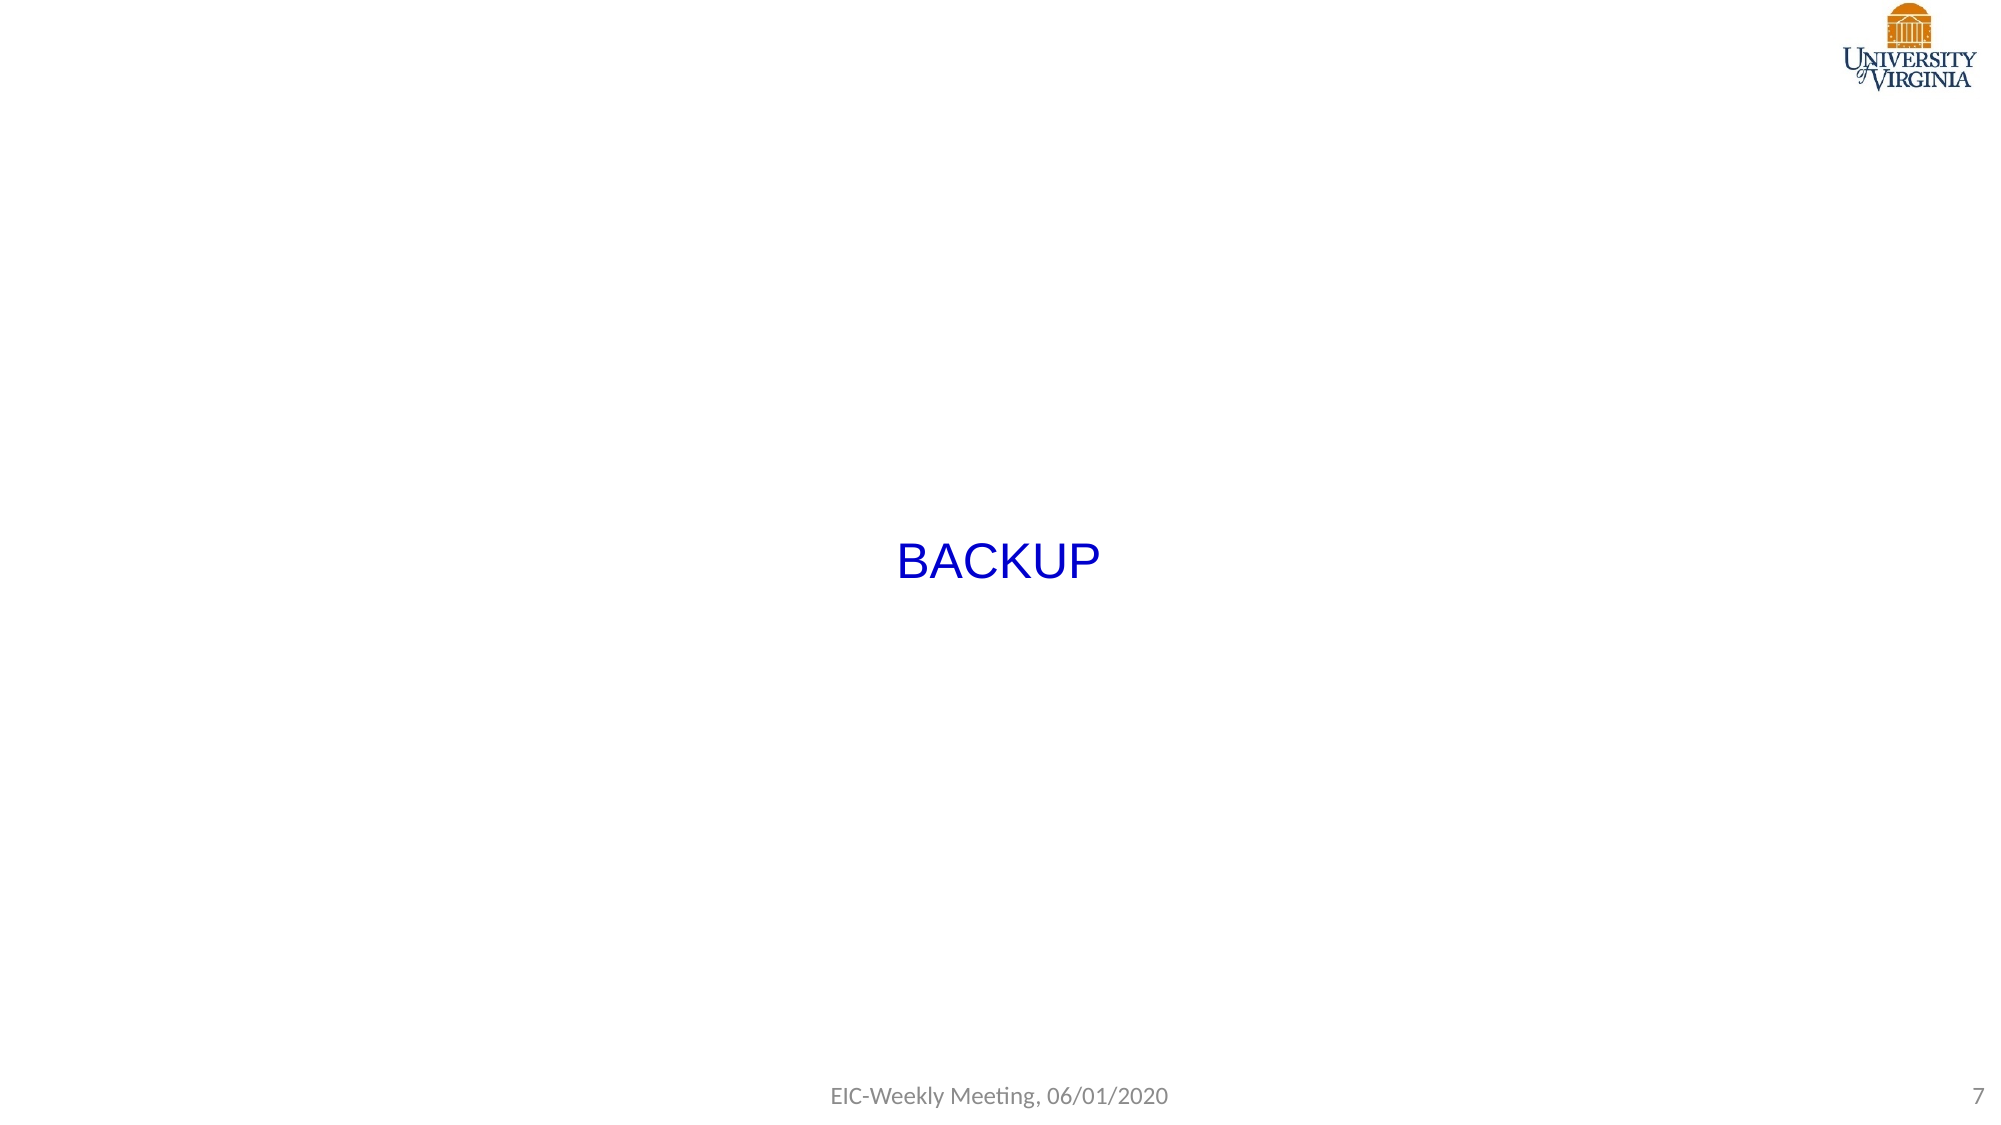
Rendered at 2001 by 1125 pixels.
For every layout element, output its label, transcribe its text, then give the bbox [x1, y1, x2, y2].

picture [1820, 0, 2000, 102]
text_box BACKUP [0, 494, 1998, 631]
footer EIC-Weekly Meeting, 06/01/2020 [683, 1065, 1317, 1125]
slide_number 7 [1533, 1065, 2000, 1125]
